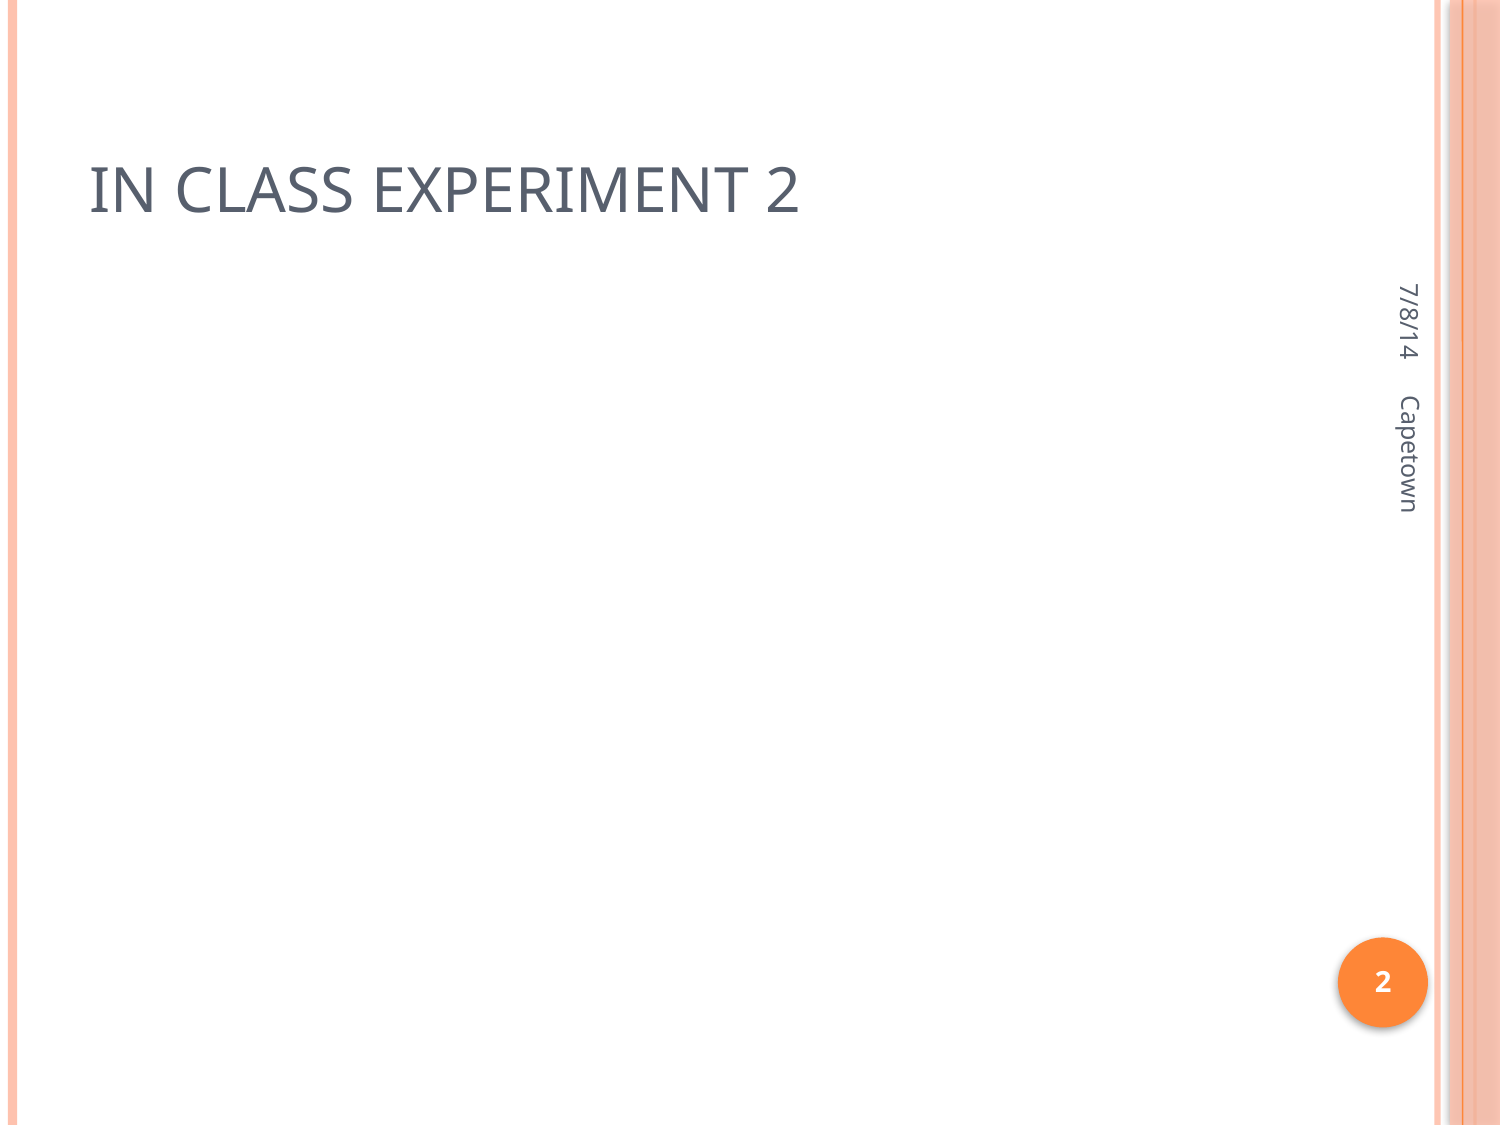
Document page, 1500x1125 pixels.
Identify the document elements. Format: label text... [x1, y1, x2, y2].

slide_number 2 [1333, 940, 1434, 1027]
title In Class Experiment 2 [75, 45, 1300, 233]
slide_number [1378, 43, 1442, 374]
footer Capetown [1379, 380, 1440, 906]
